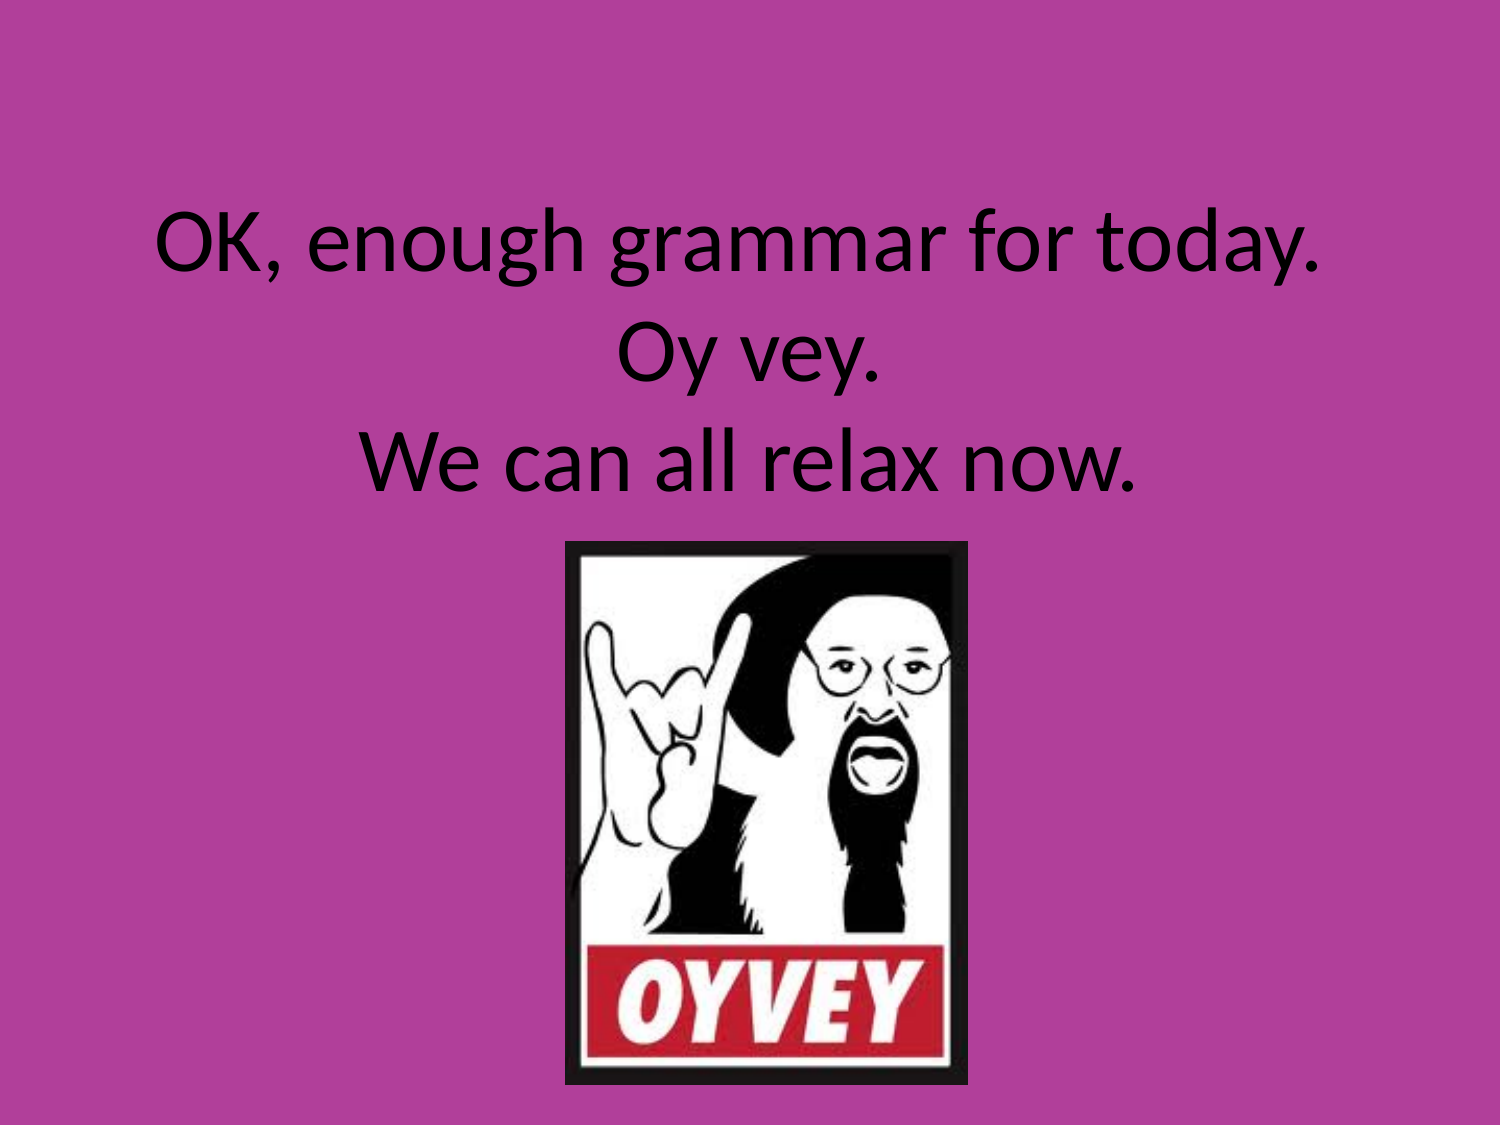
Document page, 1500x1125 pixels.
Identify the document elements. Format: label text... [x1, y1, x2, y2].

title OK, enough grammar for today. Oy vey. We can all relax now. [75, 45, 1425, 1085]
picture [565, 540, 969, 1086]
